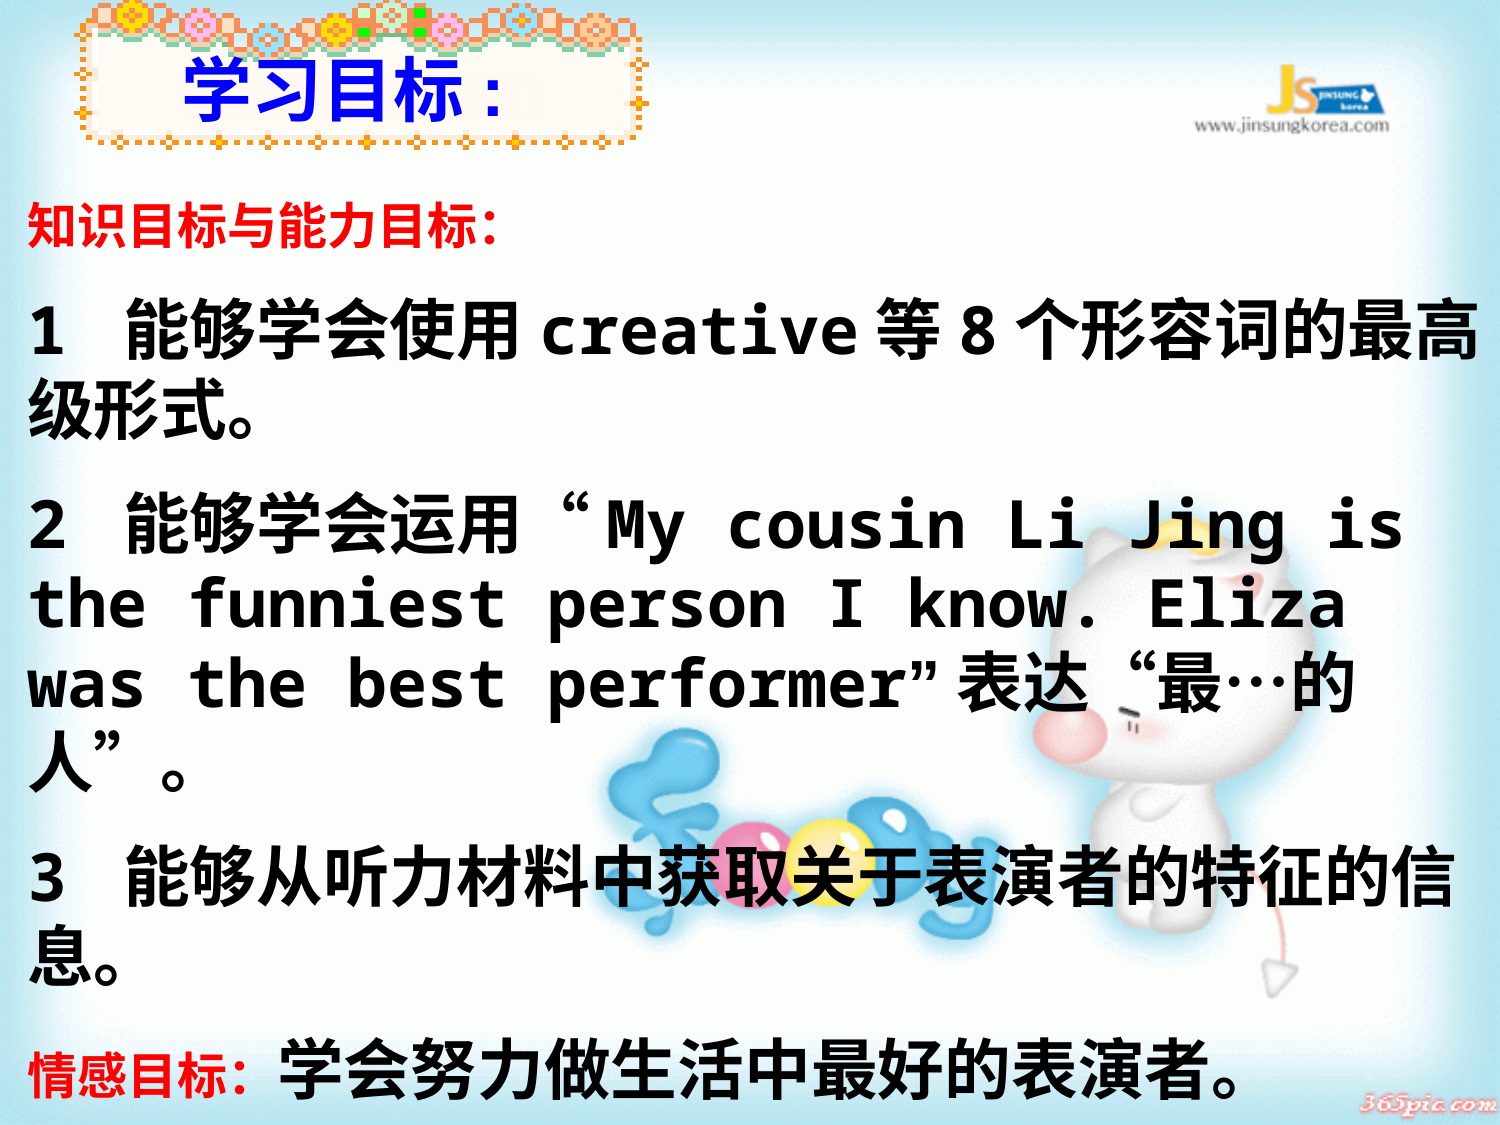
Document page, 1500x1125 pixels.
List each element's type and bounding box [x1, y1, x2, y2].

picture [0, 0, 1500, 1125]
text_box [62, 0, 649, 166]
